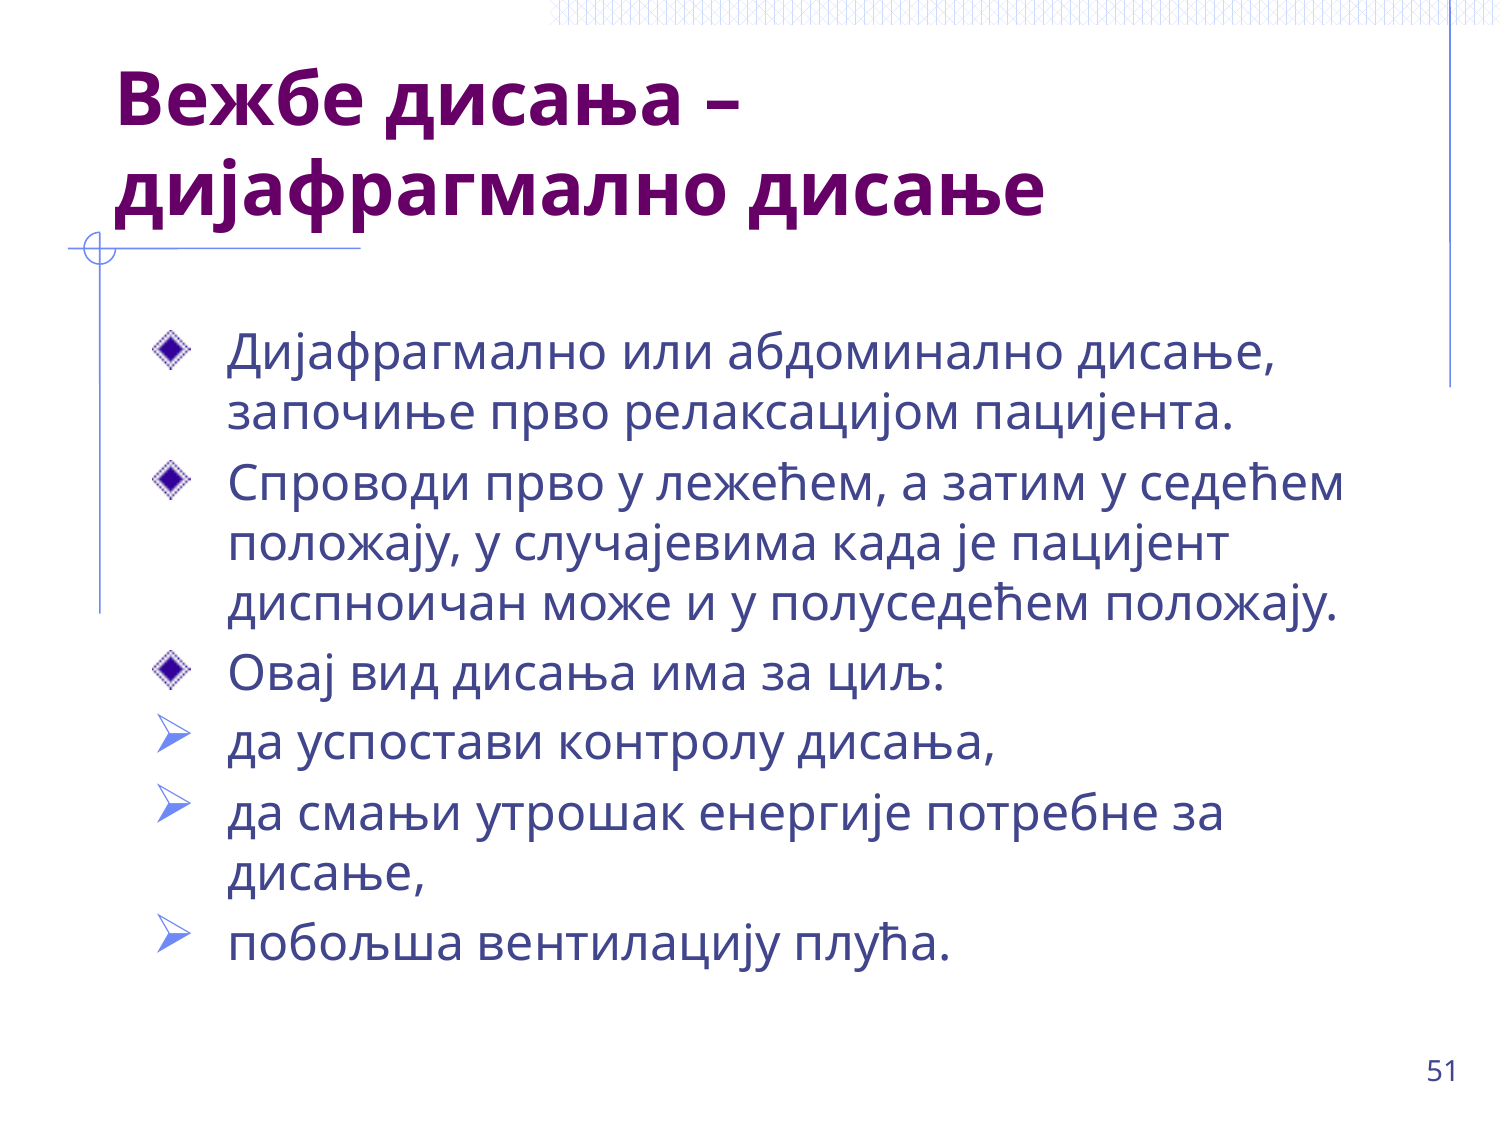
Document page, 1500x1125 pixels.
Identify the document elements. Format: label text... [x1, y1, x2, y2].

title Вежбе дисања – дијафрагмално дисање [99, 49, 1376, 238]
picture [152, 460, 191, 500]
list Дијафрагмално или абдоминално дисање, започиње прво релаксацијом пацијента. Спроводи прво у лежећем, а затим у седећем положају, у случајевима када је пацијент диспноичан може и у полуседећем положају. Овај вид дисања има за циљ: да успостави контролу дисања, да смањи утрошак енергије потребне за дисање, побољша вентилацију плућа. [137, 312, 1413, 988]
picture [152, 650, 191, 690]
picture [152, 330, 191, 370]
slide_number 51 [1162, 1025, 1475, 1100]
